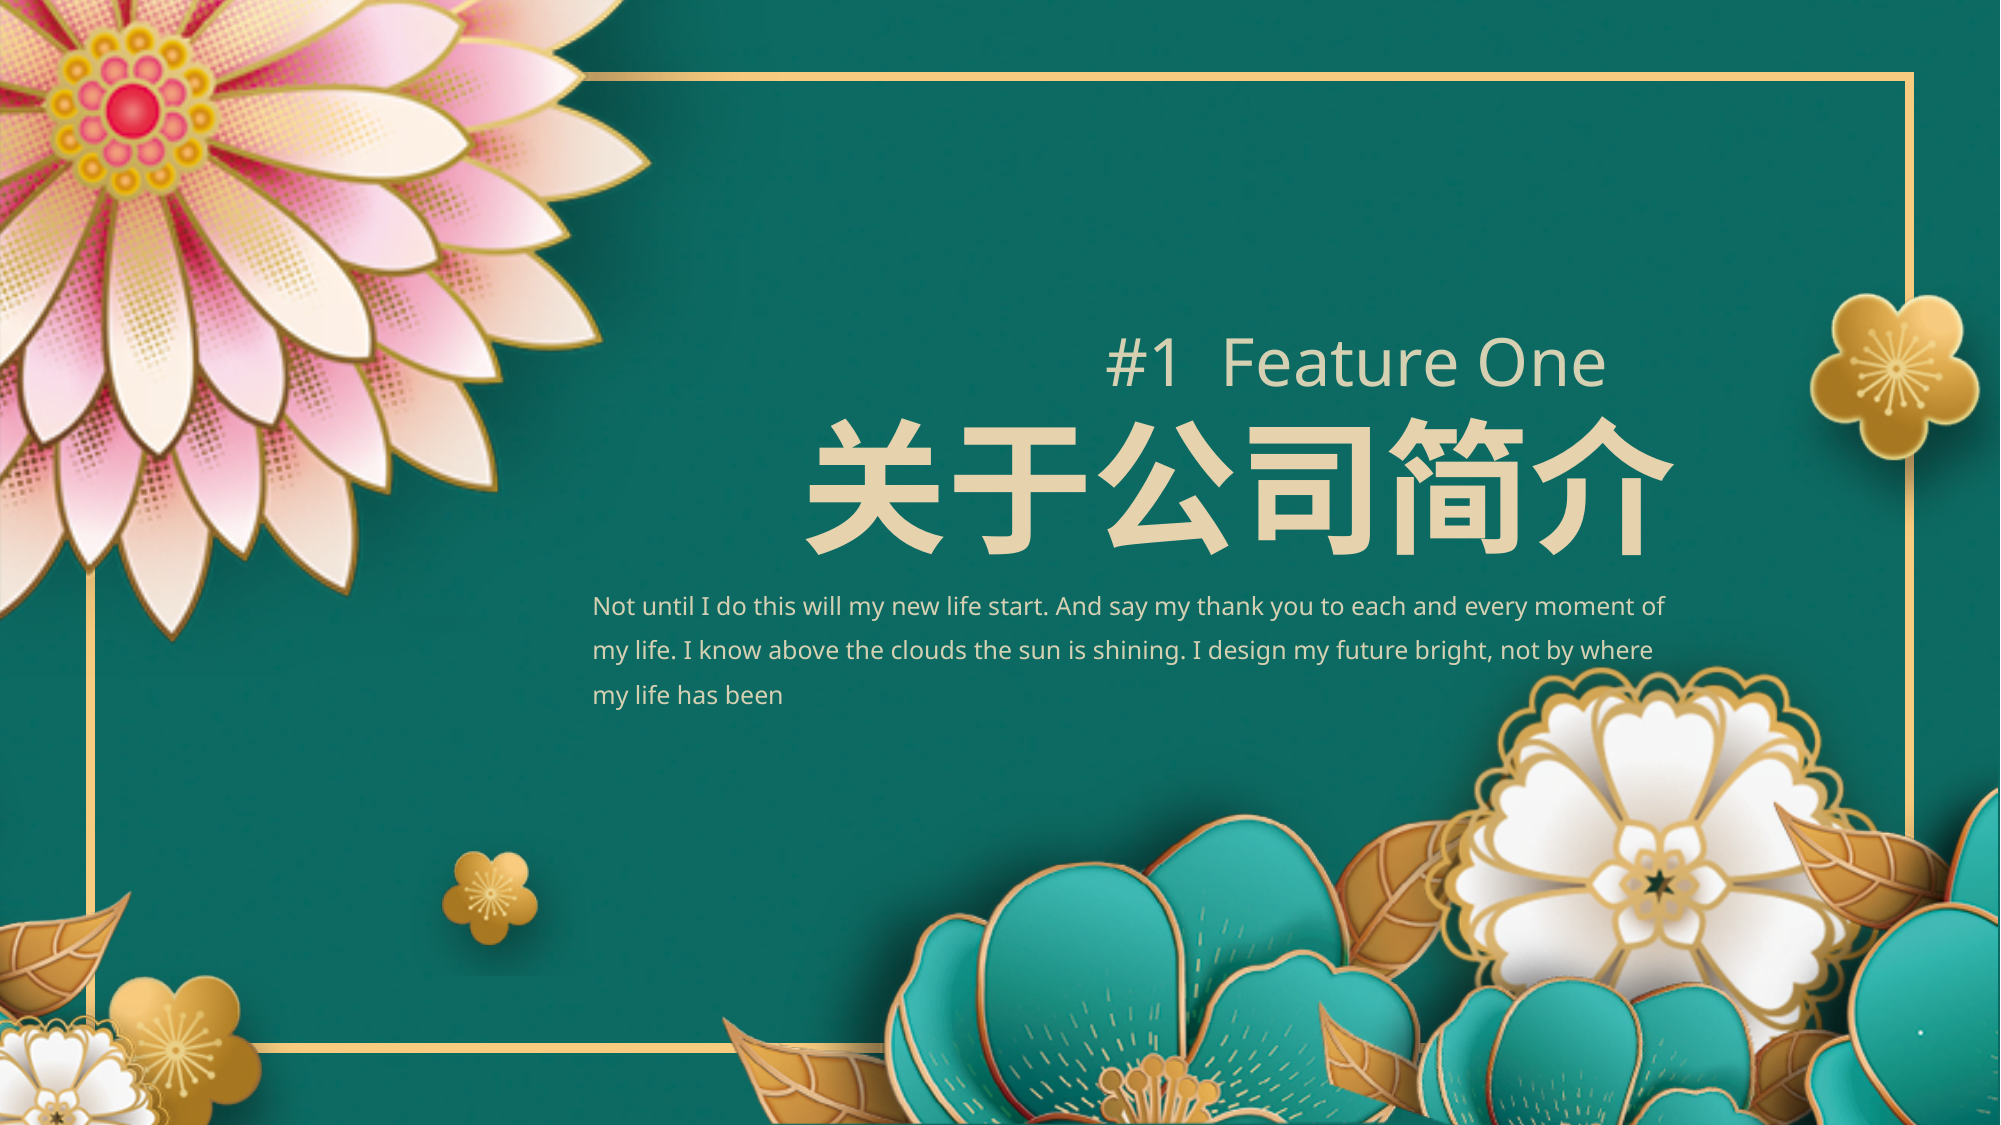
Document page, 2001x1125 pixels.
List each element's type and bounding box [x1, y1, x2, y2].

text_box [117, 303, 1807, 720]
picture [0, 0, 2000, 1125]
